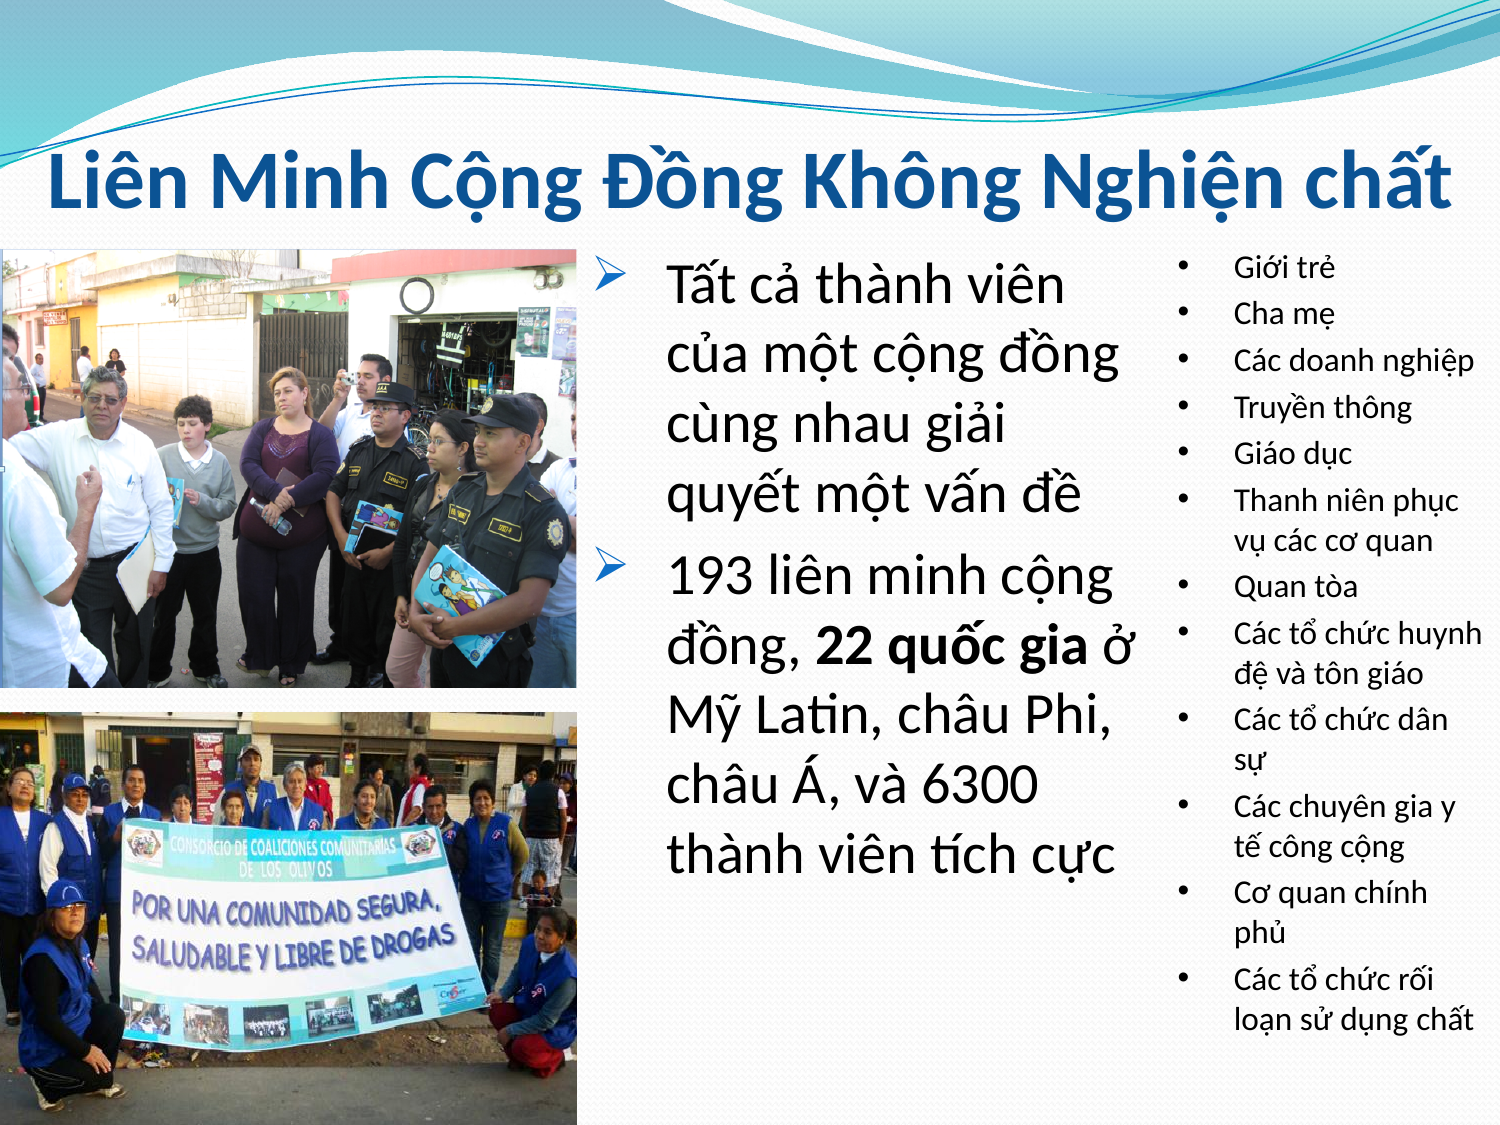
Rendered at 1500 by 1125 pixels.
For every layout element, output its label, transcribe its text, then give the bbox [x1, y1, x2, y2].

picture [0, 249, 577, 688]
list Tất cả thành viên của một cộng đồng cùng nhau giải quyết một vấn đề 193 liên minh cộng đồng, 22 quốc gia ở Mỹ Latin, châu Phi, châu Á, và 6300 thành viên tích cực [576, 237, 1162, 1125]
picture [0, 712, 577, 1125]
text_box Giới trẻ Cha mẹ Các doanh nghiệp Truyền thông Giáo dục Thanh niên phục vụ các cơ quan Quan tòa Các tổ chức huynh đệ và tôn giáo Các tổ chức dân sự Các chuyên gia y tế công cộng Cơ quan chính phủ Các tổ chức rối loạn sử dụng chất [1162, 237, 1500, 1125]
text_box Liên Minh Cộng Đồng Không Nghiện chất [1, 37, 1500, 225]
